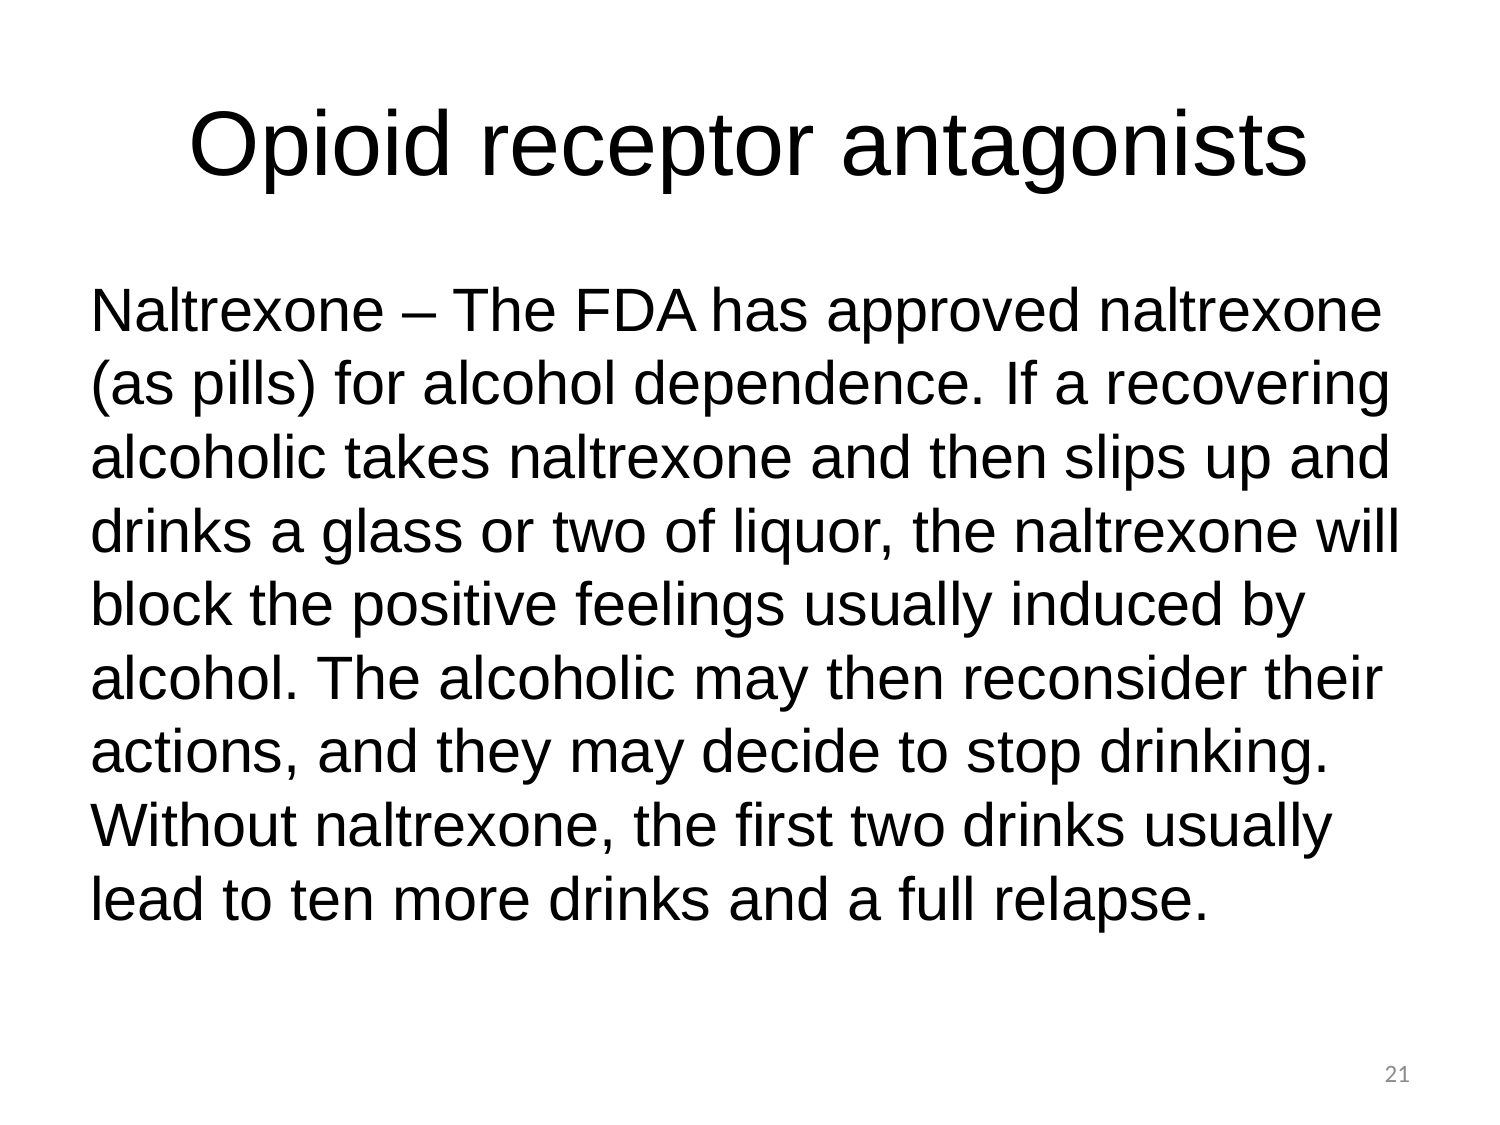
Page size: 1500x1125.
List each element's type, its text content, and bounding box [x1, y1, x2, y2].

slide_number 21 [1074, 1042, 1425, 1103]
list Naltrexone – The FDA has approved naltrexone (as pills) for alcohol dependence. If a recovering alcoholic takes naltrexone and then slips up and drinks a glass or two of liquor, the naltrexone will block the positive feelings usually induced by alcohol. The alcoholic may then reconsider their actions, and they may decide to stop drinking. Without naltrexone, the first two drinks usually lead to ten more drinks and a full relapse. [75, 262, 1425, 1005]
title Opioid receptor antagonists [75, 45, 1425, 233]
